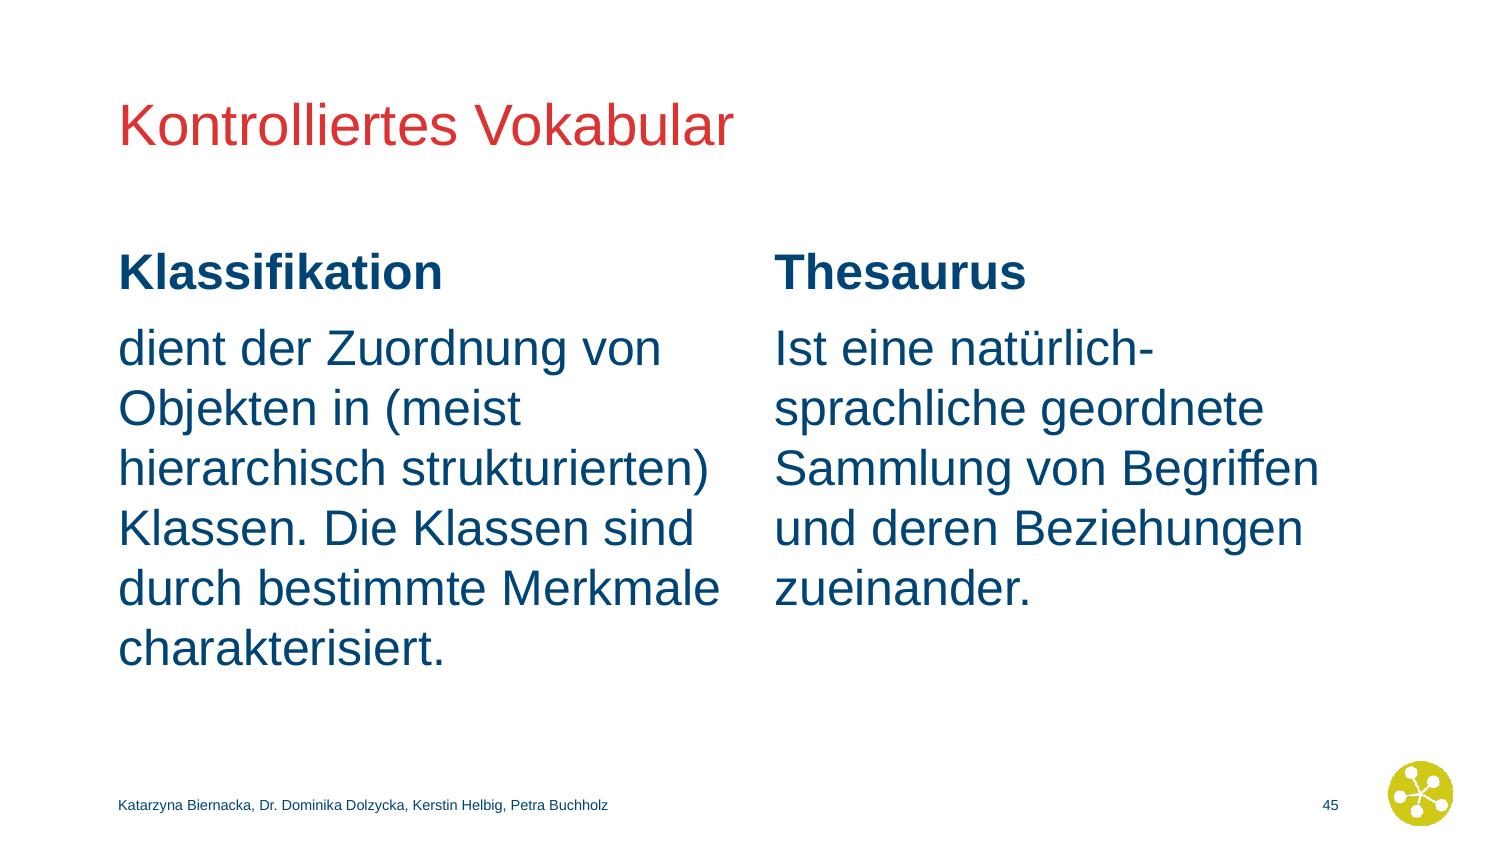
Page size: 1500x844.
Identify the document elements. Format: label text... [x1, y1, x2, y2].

list dient der Zuordnung von Objekten in (meist hierarchisch strukturierten) Klassen. Die Klassen sind durch bestimmte Merkmale charakterisiert. [103, 308, 738, 762]
list Klassifikation [103, 206, 738, 308]
list Ist eine natürlich-sprachliche geordnete Sammlung von Begriffen und deren Beziehungen zueinander. [759, 308, 1398, 762]
picture [1388, 761, 1453, 826]
footer Katarzyna Biernacka, Dr. Dominika Dolzycka, Kerstin Helbig, Petra Buchholz [103, 782, 742, 827]
title Kontrolliertes Vokabular [103, 44, 1398, 208]
list Thesaurus [759, 206, 1398, 308]
slide_number 44 [1016, 782, 1354, 827]
